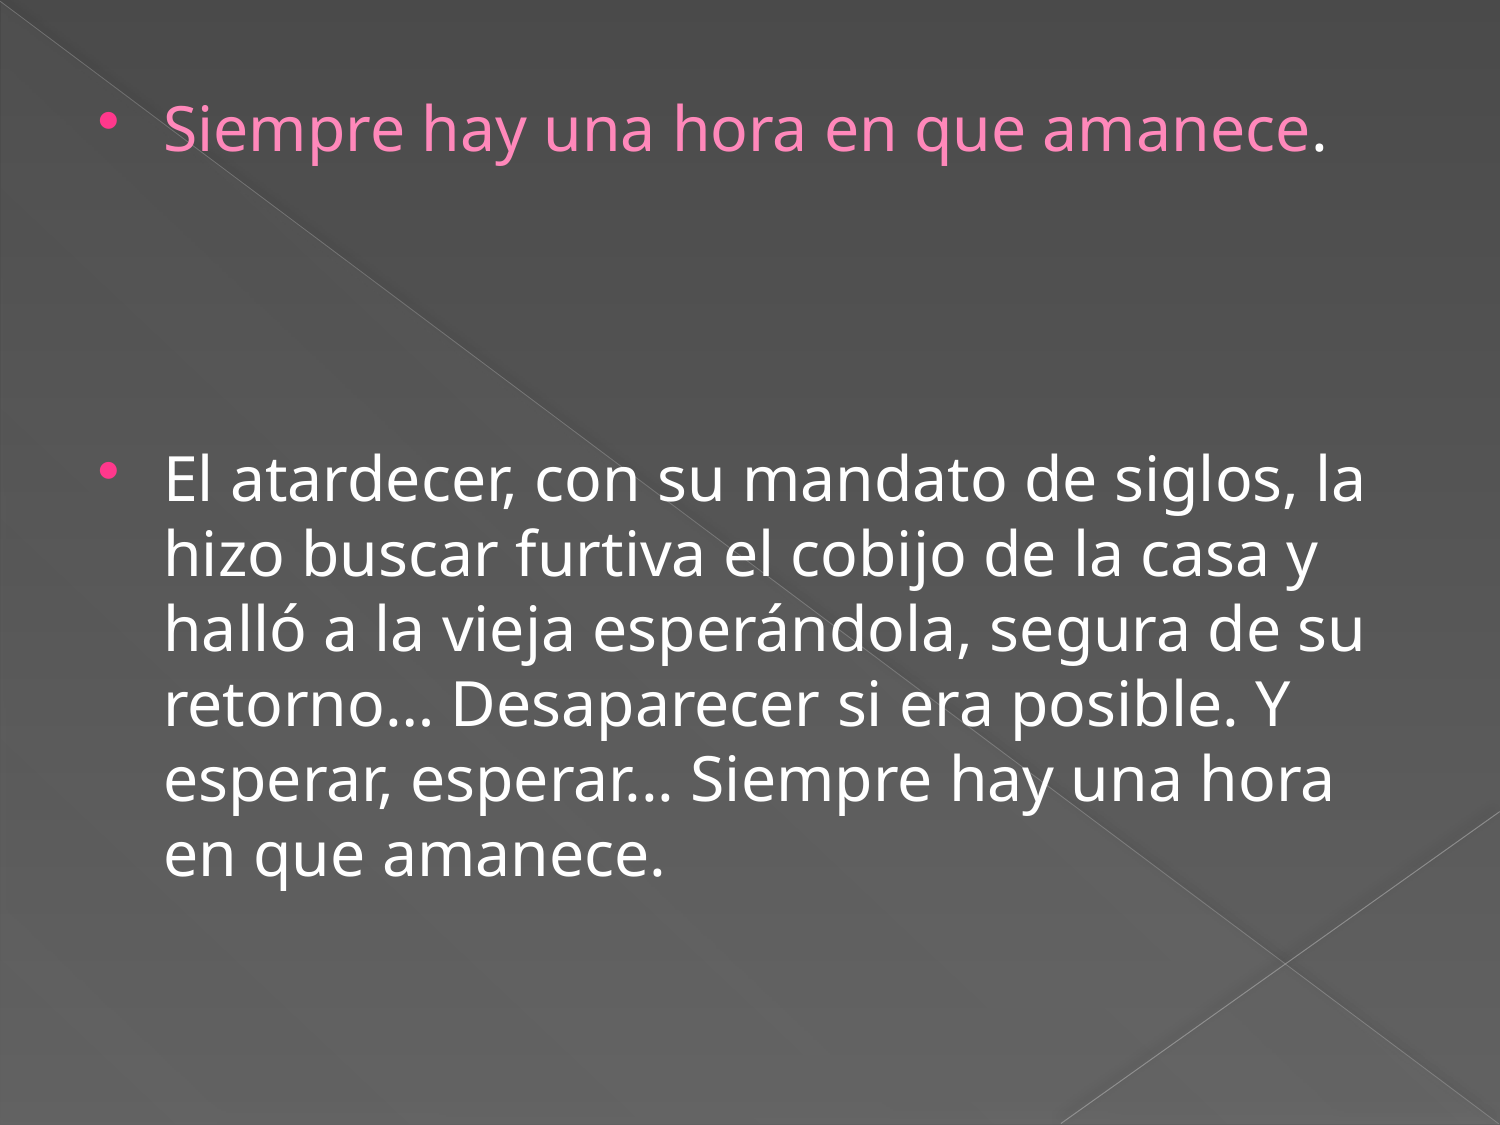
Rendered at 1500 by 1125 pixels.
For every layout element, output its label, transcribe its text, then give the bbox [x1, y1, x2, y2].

list Siempre hay una hora en que amanece. El atardecer, con su mandato de siglos, la hizo buscar furtiva el cobijo de la casa y halló a la vieja esperándola, segura de su retorno… Desaparecer si era posible. Y esperar, esperar... Siempre hay una hora en que amanece. [75, 82, 1425, 1059]
